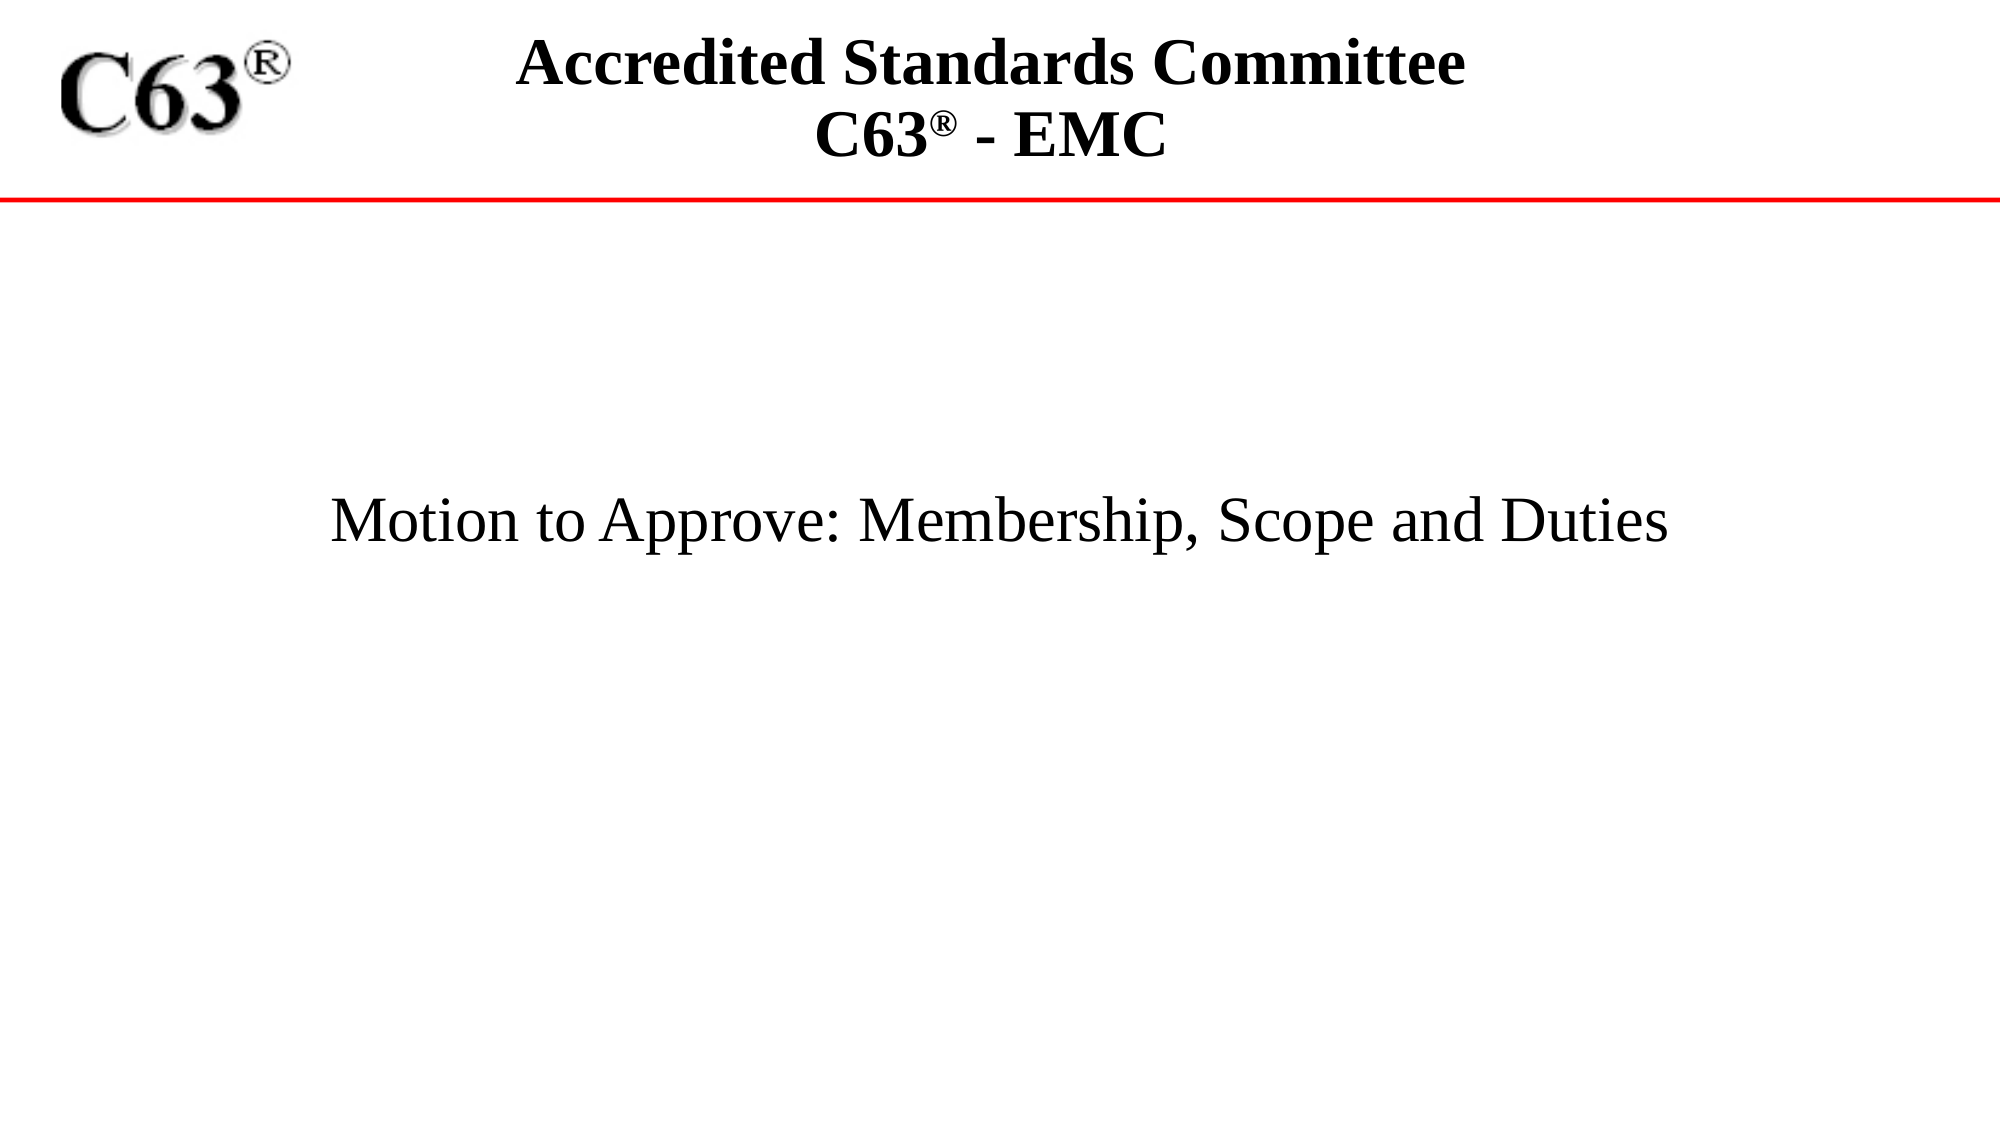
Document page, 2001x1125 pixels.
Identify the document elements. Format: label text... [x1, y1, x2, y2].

picture [61, 29, 299, 155]
text_box Motion to Approve: Membership, Scope and Duties [322, 469, 1678, 562]
